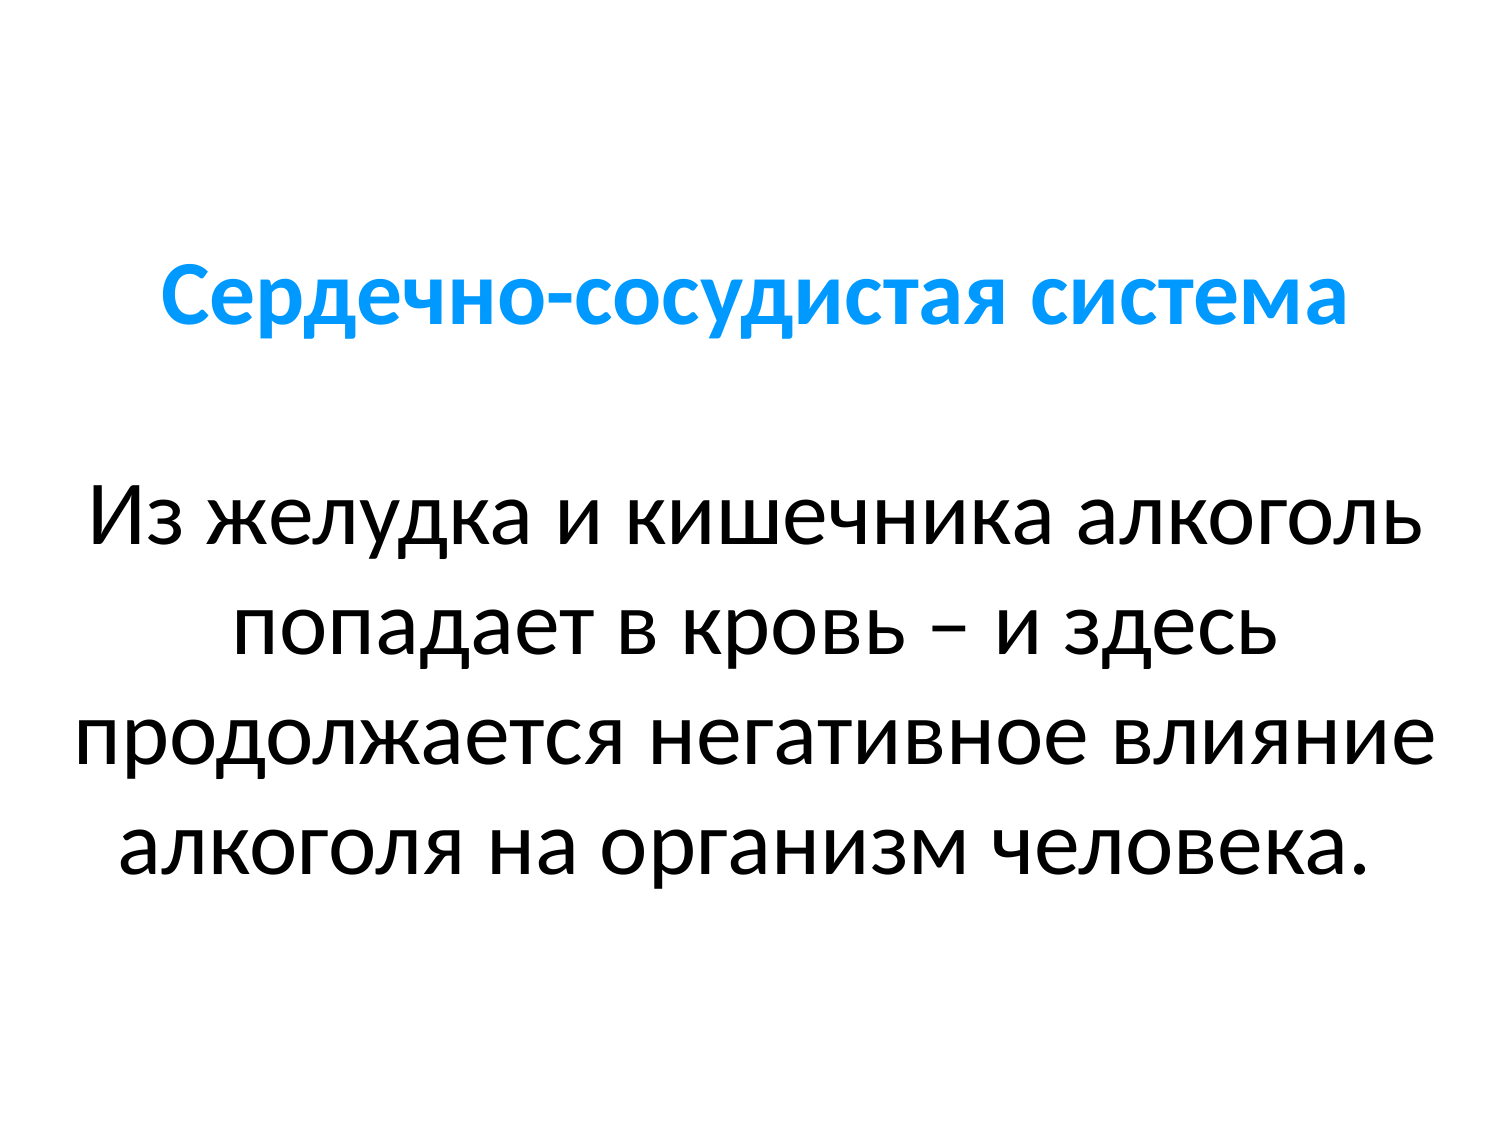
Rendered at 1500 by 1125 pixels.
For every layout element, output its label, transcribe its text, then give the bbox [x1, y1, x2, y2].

title Сердечно-сосудистая система Из желудка и кишечника алкоголь попадает в кровь – и здесь продолжается негативное влияние алкоголя на организм человека. [53, 42, 1459, 1083]
